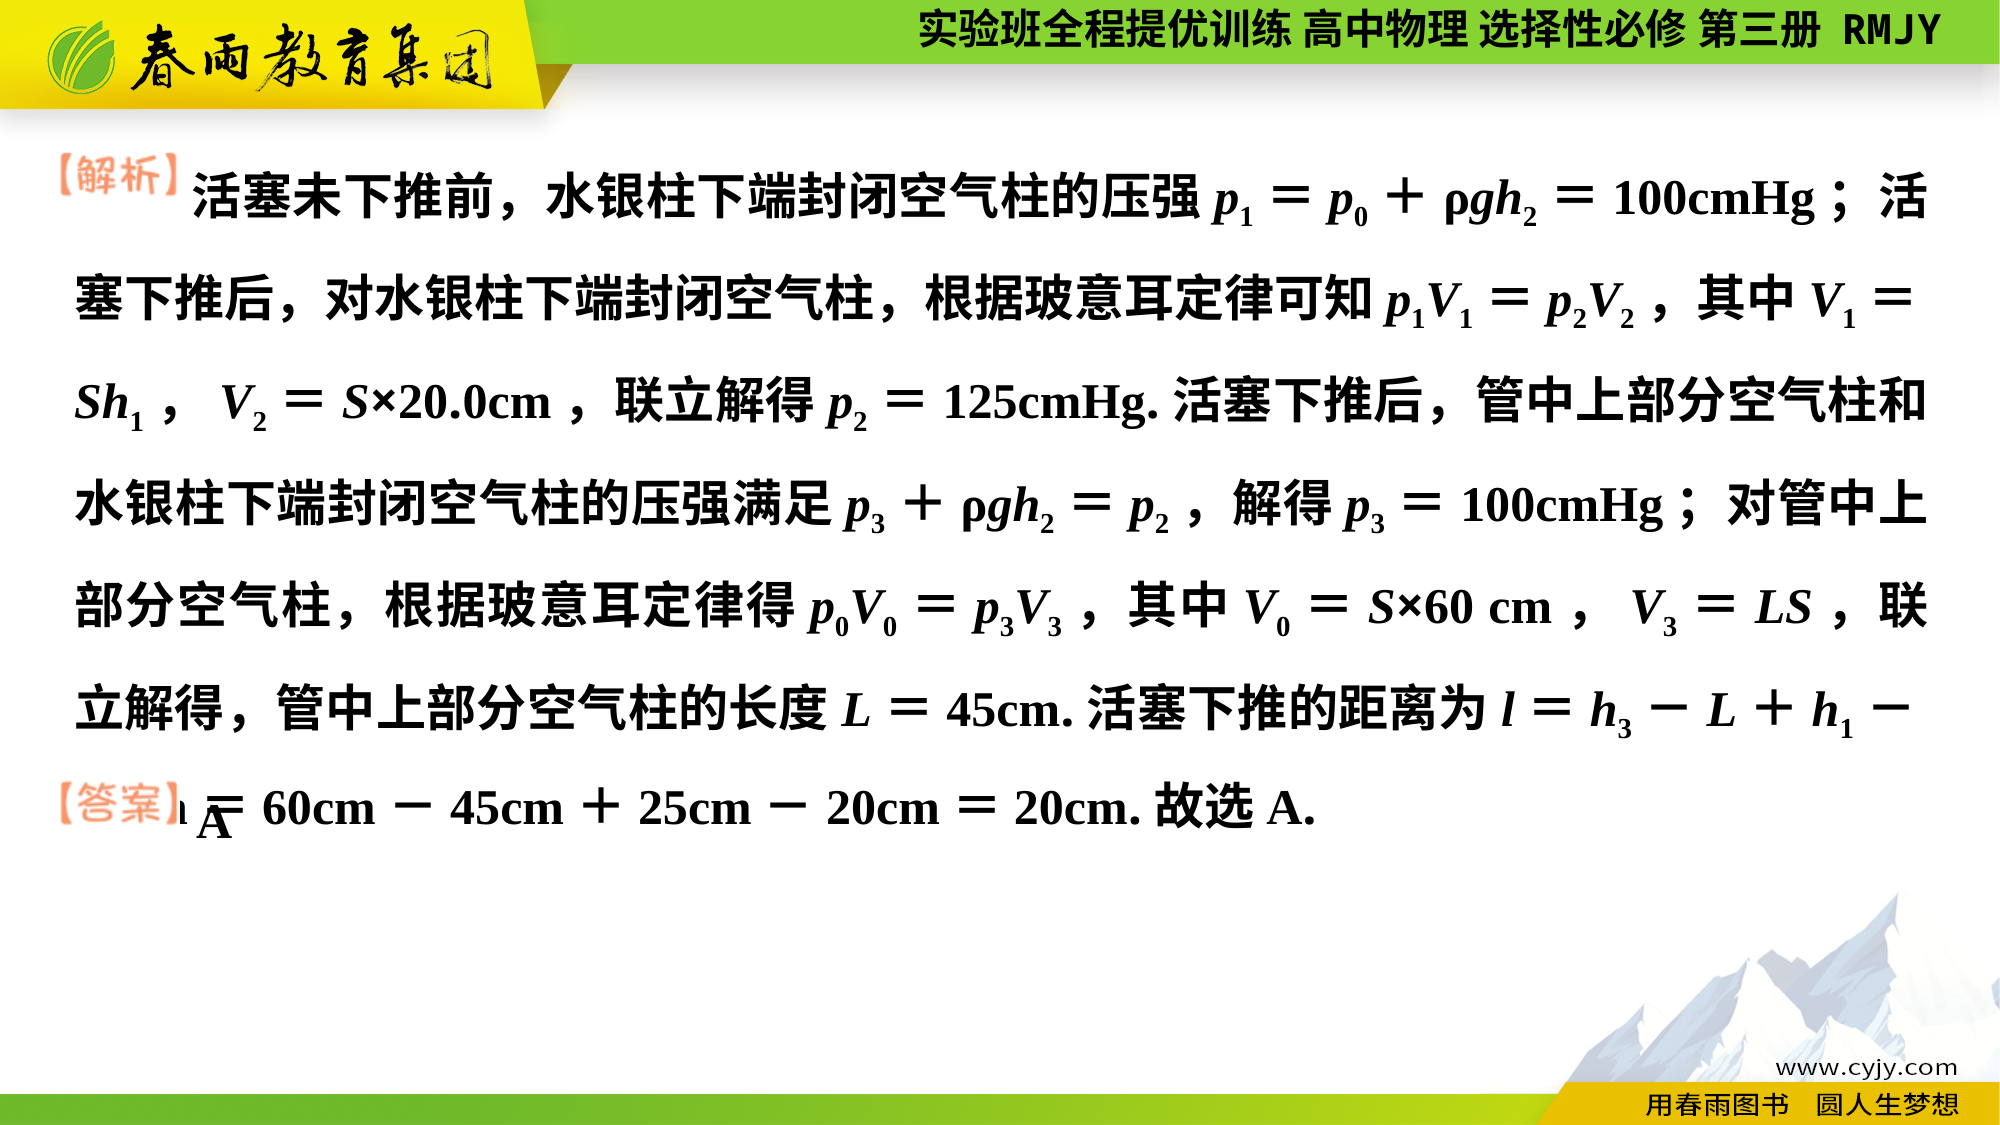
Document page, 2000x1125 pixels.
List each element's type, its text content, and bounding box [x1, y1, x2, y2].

picture [0, 0, 2000, 1125]
list 活塞未下推前，水银柱下端封闭空气柱的压强p1＝p0＋ρgh2＝100cmHg；活塞下推后，对水银柱下端封闭空气柱，根据玻意耳定律可知p1V1＝p2V2，其中V1＝Sh1，V2＝S×20.0cm，联立解得p2＝125cmHg.活塞下推后，管中上部分空气柱和水银柱下端封闭空气柱的压强满足p3＋ρgh2＝p2，解得p3＝100cmHg；对管中上部分空气柱，根据玻意耳定律得p0V0＝p3V3，其中V0＝S×60 cm，V3＝LS，联立解得，管中上部分空气柱的长度L＝45cm.活塞下推的距离为l＝h3－L＋h1－20cm＝60cm－45cm＋25cm－20cm＝20cm.故选A. [59, 122, 1944, 763]
text_box A [56, 751, 466, 857]
